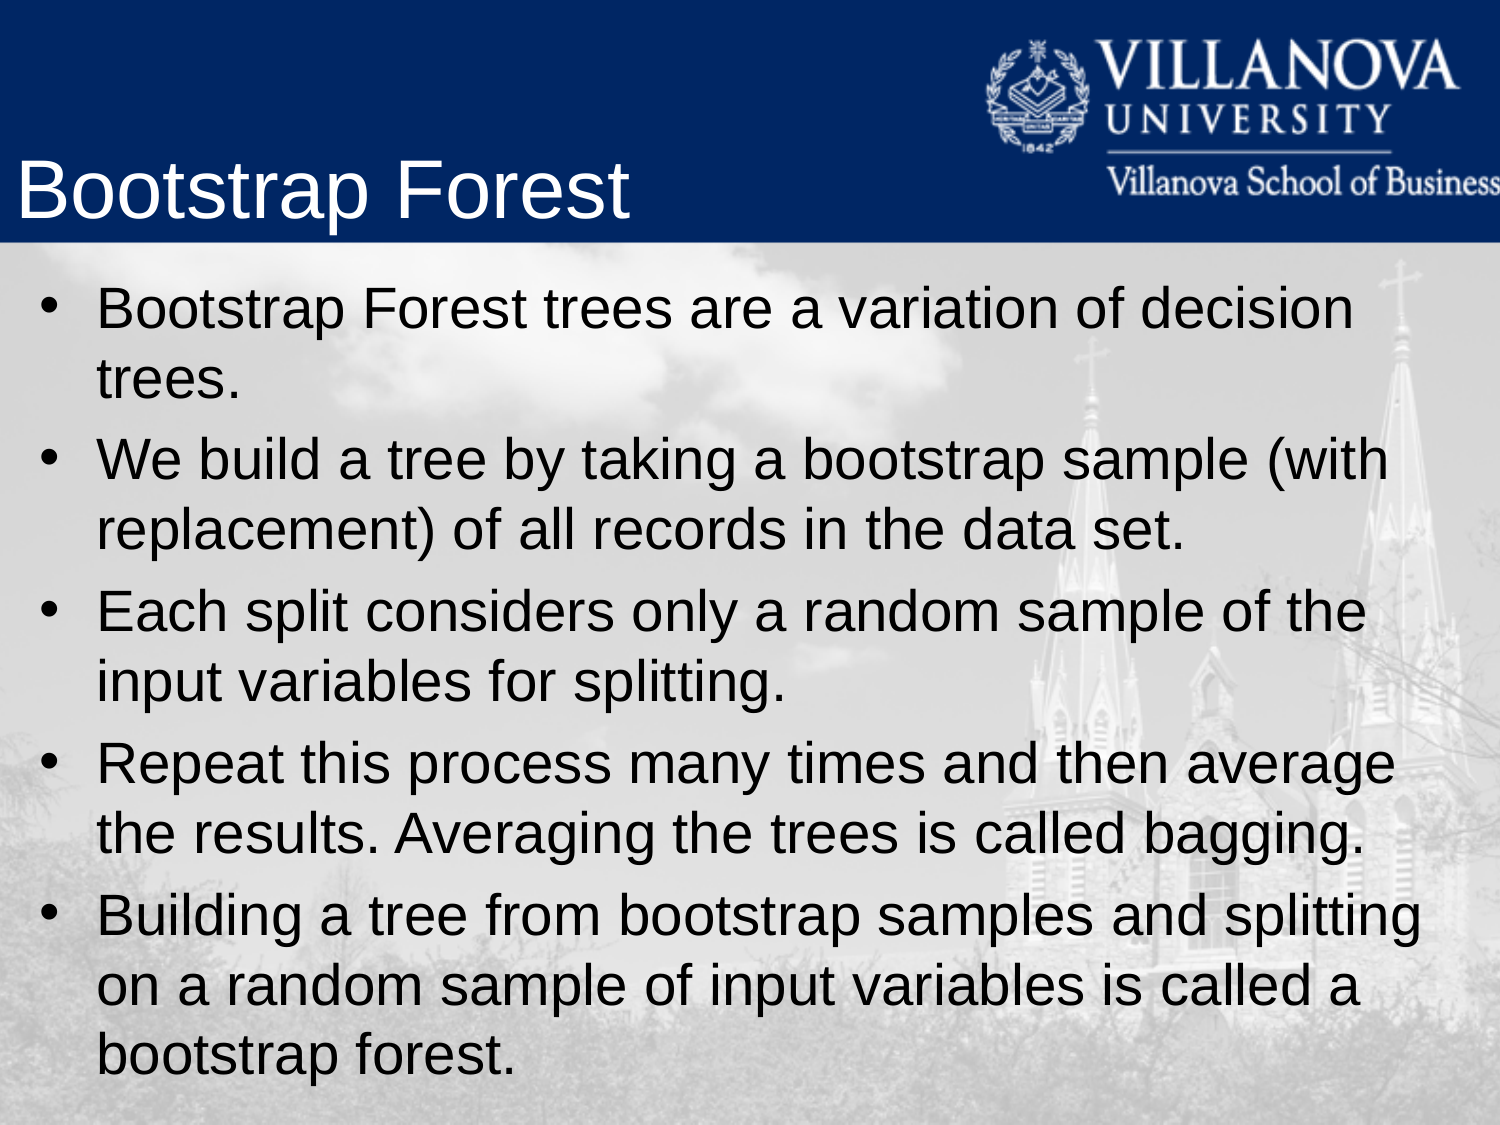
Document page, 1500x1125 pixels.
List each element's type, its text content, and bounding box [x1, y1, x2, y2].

text_box Bootstrap Forest [0, 62, 1350, 250]
list Bootstrap Forest trees are a variation of decision trees. We build a tree by taking a bootstrap sample (with replacement) of all records in the data set. Each split considers only a random sample of the input variables for splitting. Repeat this process many times and then average the results. Averaging the trees is called bagging. Building a tree from bootstrap samples and splitting on a random sample of input variables is called a bootstrap forest. [24, 262, 1475, 1000]
picture [0, 0, 1500, 1125]
